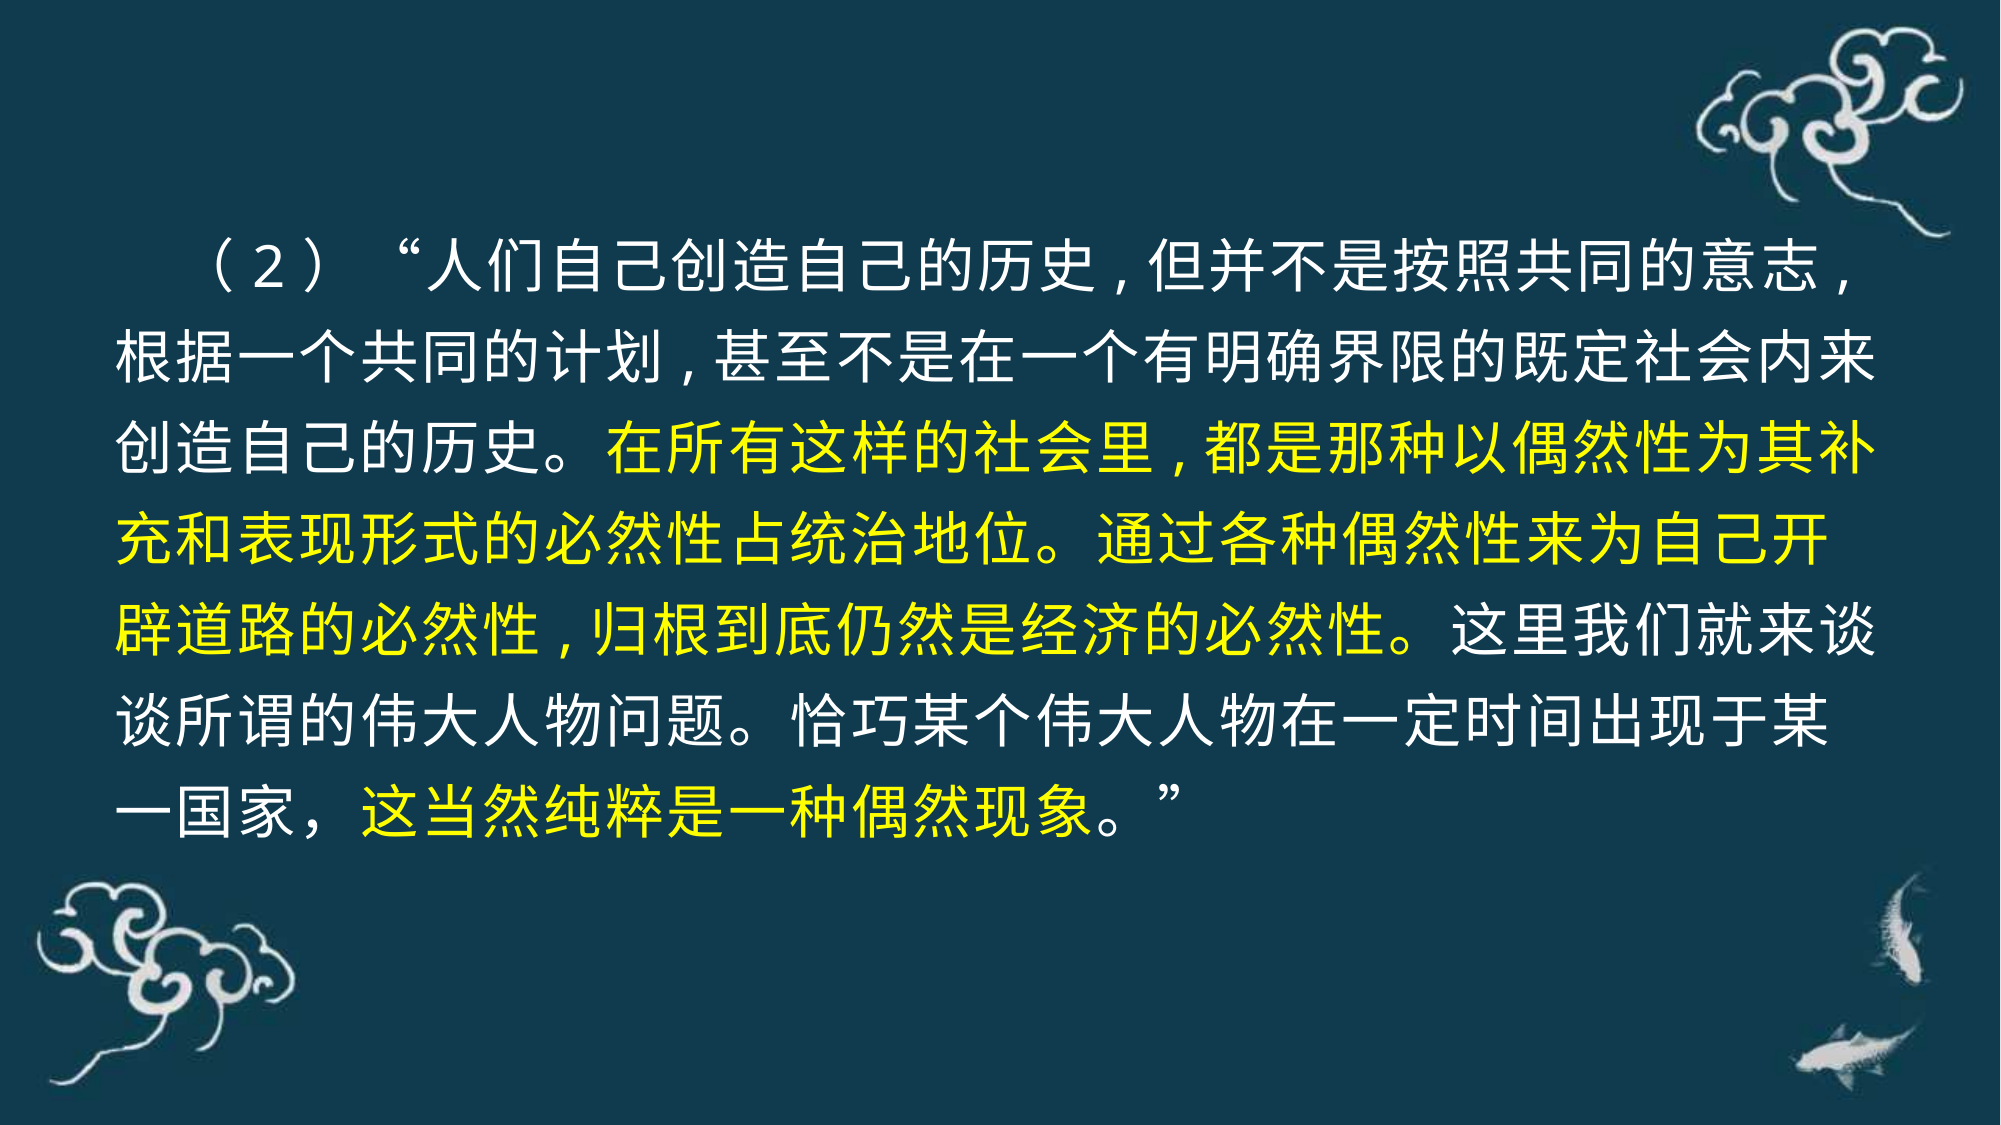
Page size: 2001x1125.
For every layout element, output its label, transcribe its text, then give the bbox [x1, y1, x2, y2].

picture [0, 0, 2001, 1125]
list （2）“人们自己创造自己的历史,但并不是按照共同的意志,根据一个共同的计划,甚至不是在一个有明确界限的既定社会内来创造自己的历史。在所有这样的社会里,都是那种以偶然性为其补充和表现形式的必然性占统治地位。通过各种偶然性来为自己开辟道路的必然性,归根到底仍然是经济的必然性。这里我们就来谈谈所谓的伟大人物问题。恰巧某个伟大人物在一定时间出现于某一国家，这当然纯粹是一种偶然现象。” [99, 200, 1900, 1026]
